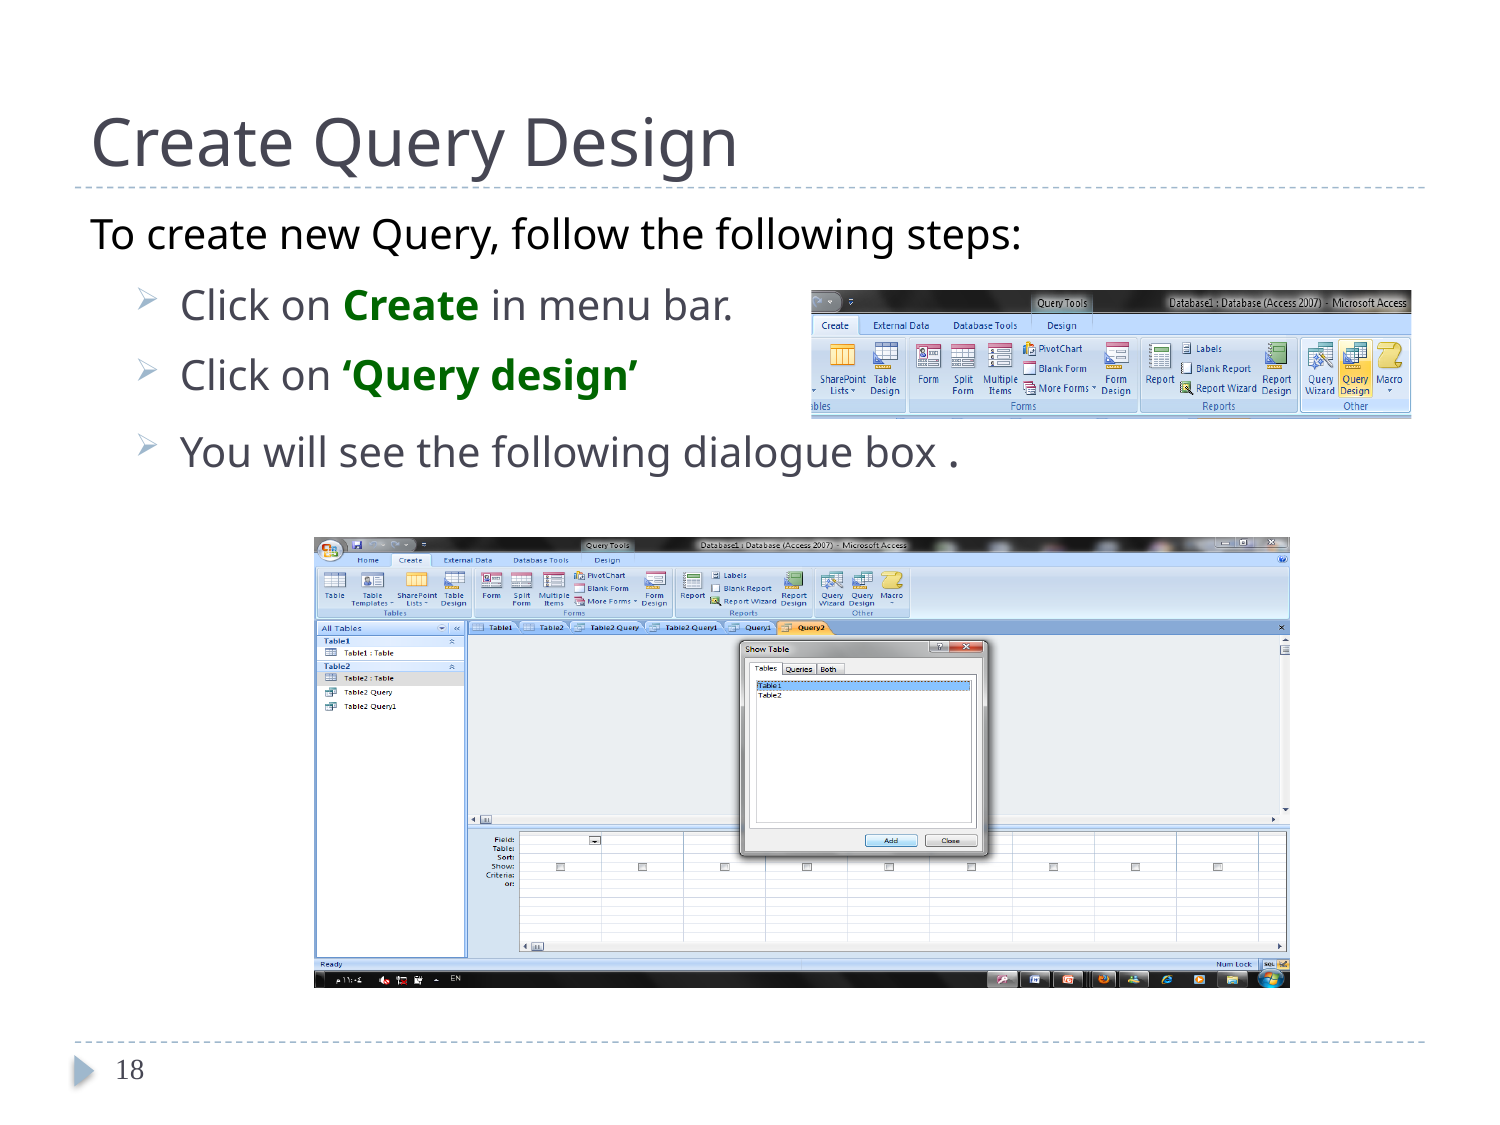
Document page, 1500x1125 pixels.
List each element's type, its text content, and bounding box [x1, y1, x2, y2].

picture [811, 290, 1412, 420]
picture [313, 537, 1290, 988]
slide_number 18 [100, 1042, 426, 1103]
list To create new Query, follow the following steps: Click on Create in menu bar. Click on ‘Query design’ You will see the following dialogue box . [74, 199, 1426, 1011]
title Create Query Design [74, 24, 1426, 188]
